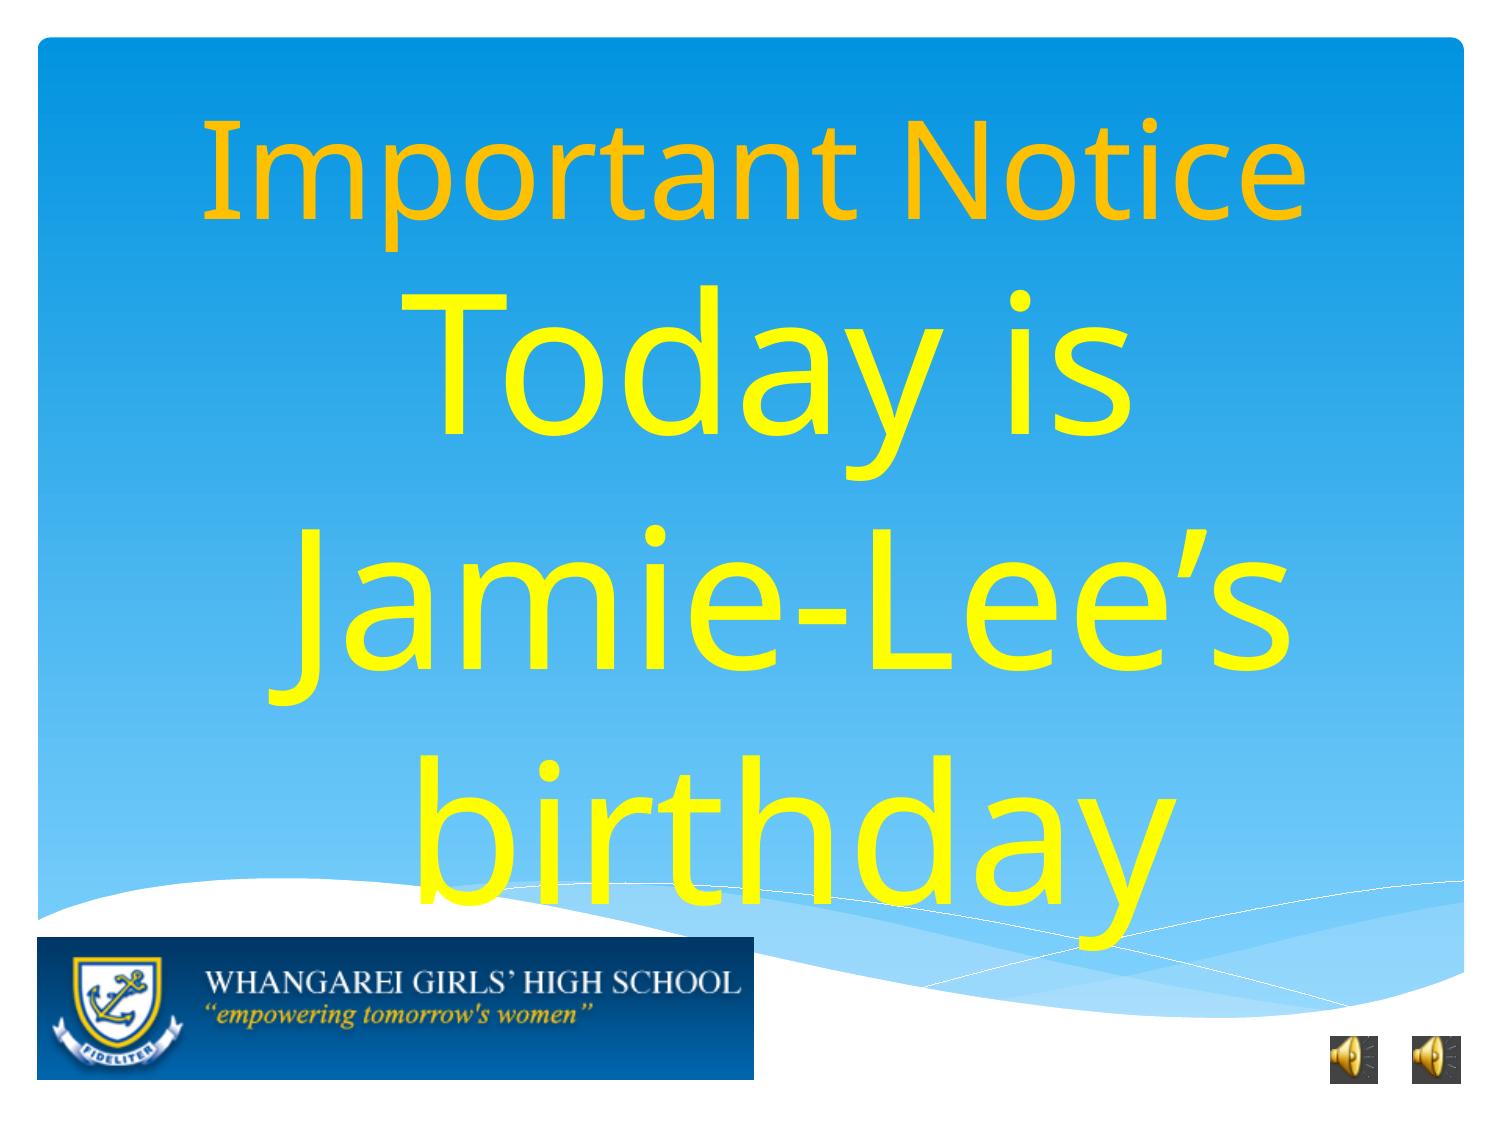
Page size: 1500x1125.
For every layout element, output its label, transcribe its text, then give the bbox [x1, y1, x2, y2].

picture [37, 937, 754, 1080]
picture [1411, 1034, 1462, 1086]
text_box Today is Jamie-Lee’s birthday [149, 231, 1391, 963]
picture [1328, 1034, 1380, 1086]
text_box Important Notice [149, 37, 1362, 255]
